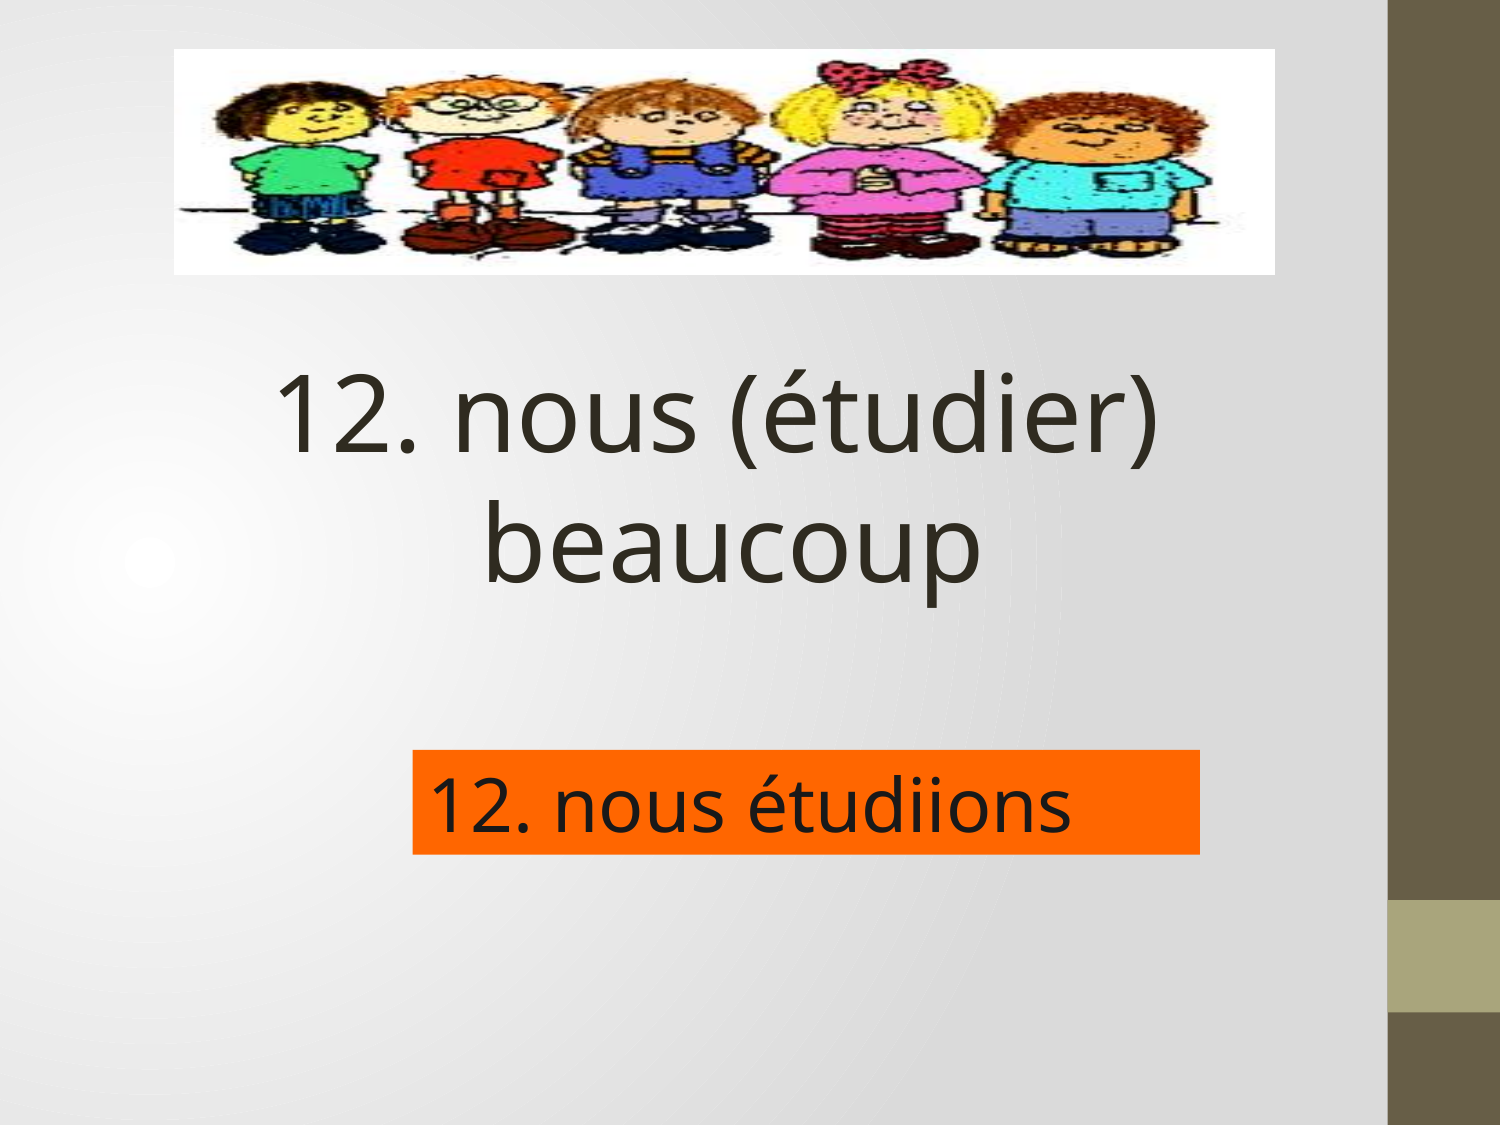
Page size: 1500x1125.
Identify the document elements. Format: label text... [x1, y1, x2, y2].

list 12. nous (étudier) beaucoup [50, 337, 1363, 613]
picture [174, 49, 1276, 276]
text_box 12. nous étudiions [412, 749, 1200, 855]
